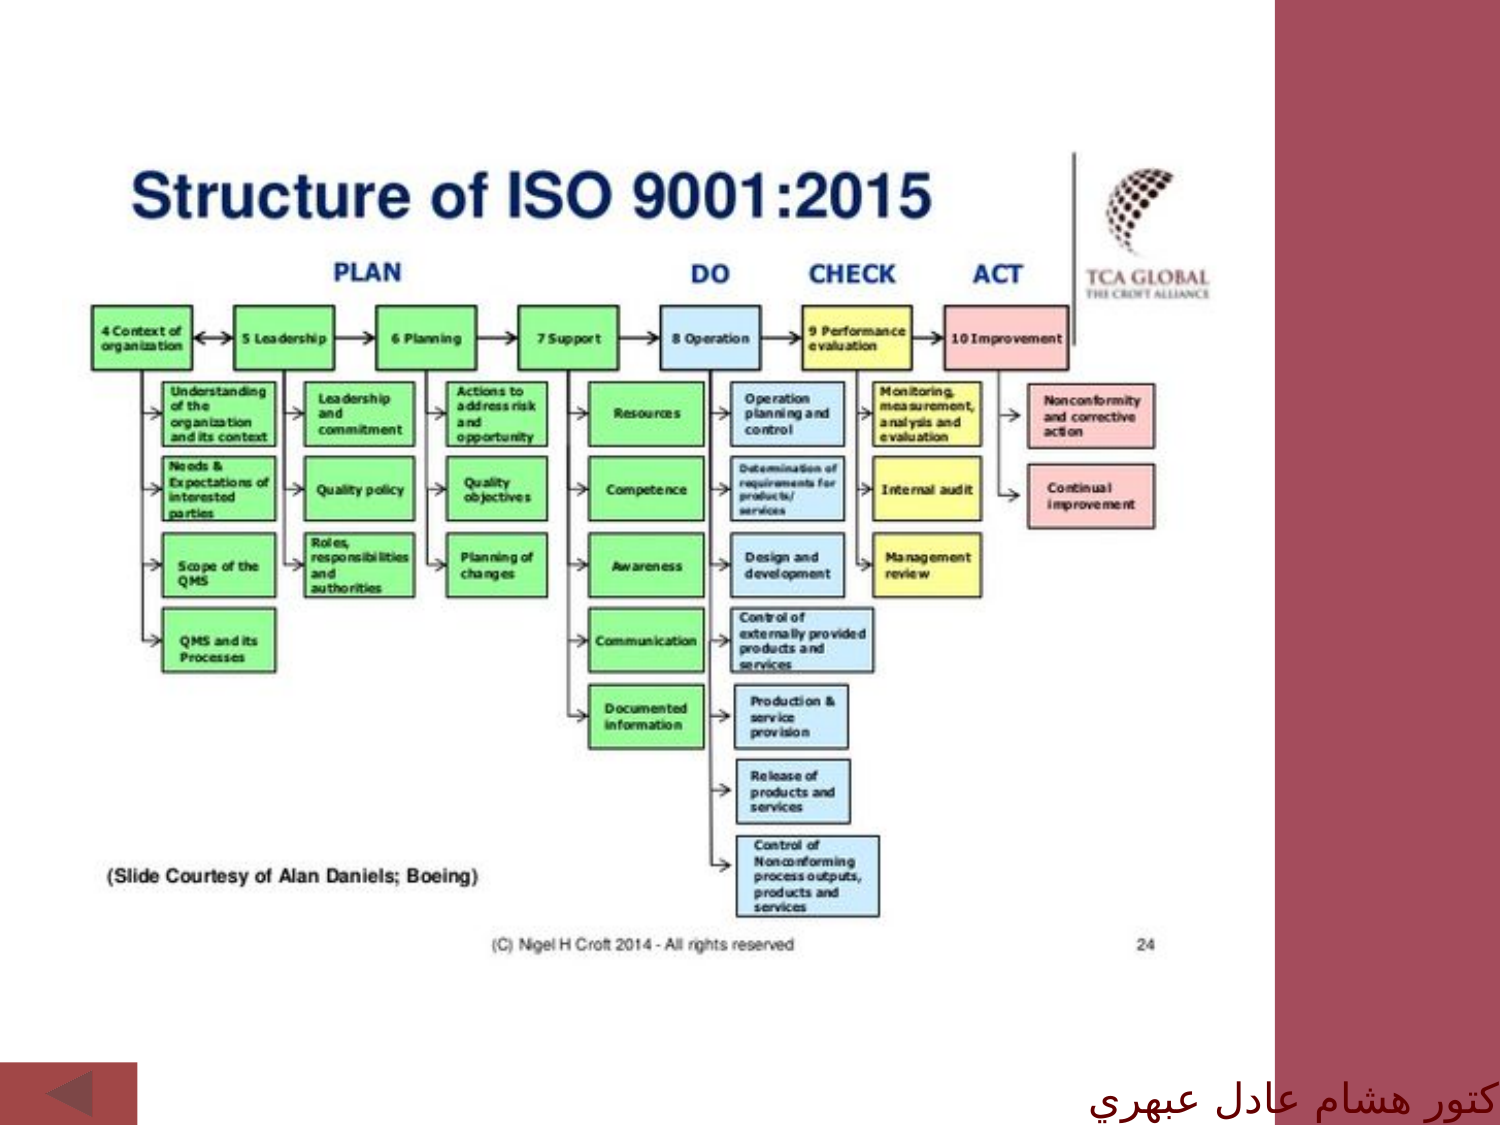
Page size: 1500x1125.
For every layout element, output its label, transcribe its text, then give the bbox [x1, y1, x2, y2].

text_box [1273, 0, 1500, 1064]
text_box [0, 1060, 140, 1125]
text_box الدكتور هشام عادل عبهري [1073, 1064, 1500, 1125]
picture [62, 134, 1226, 1007]
